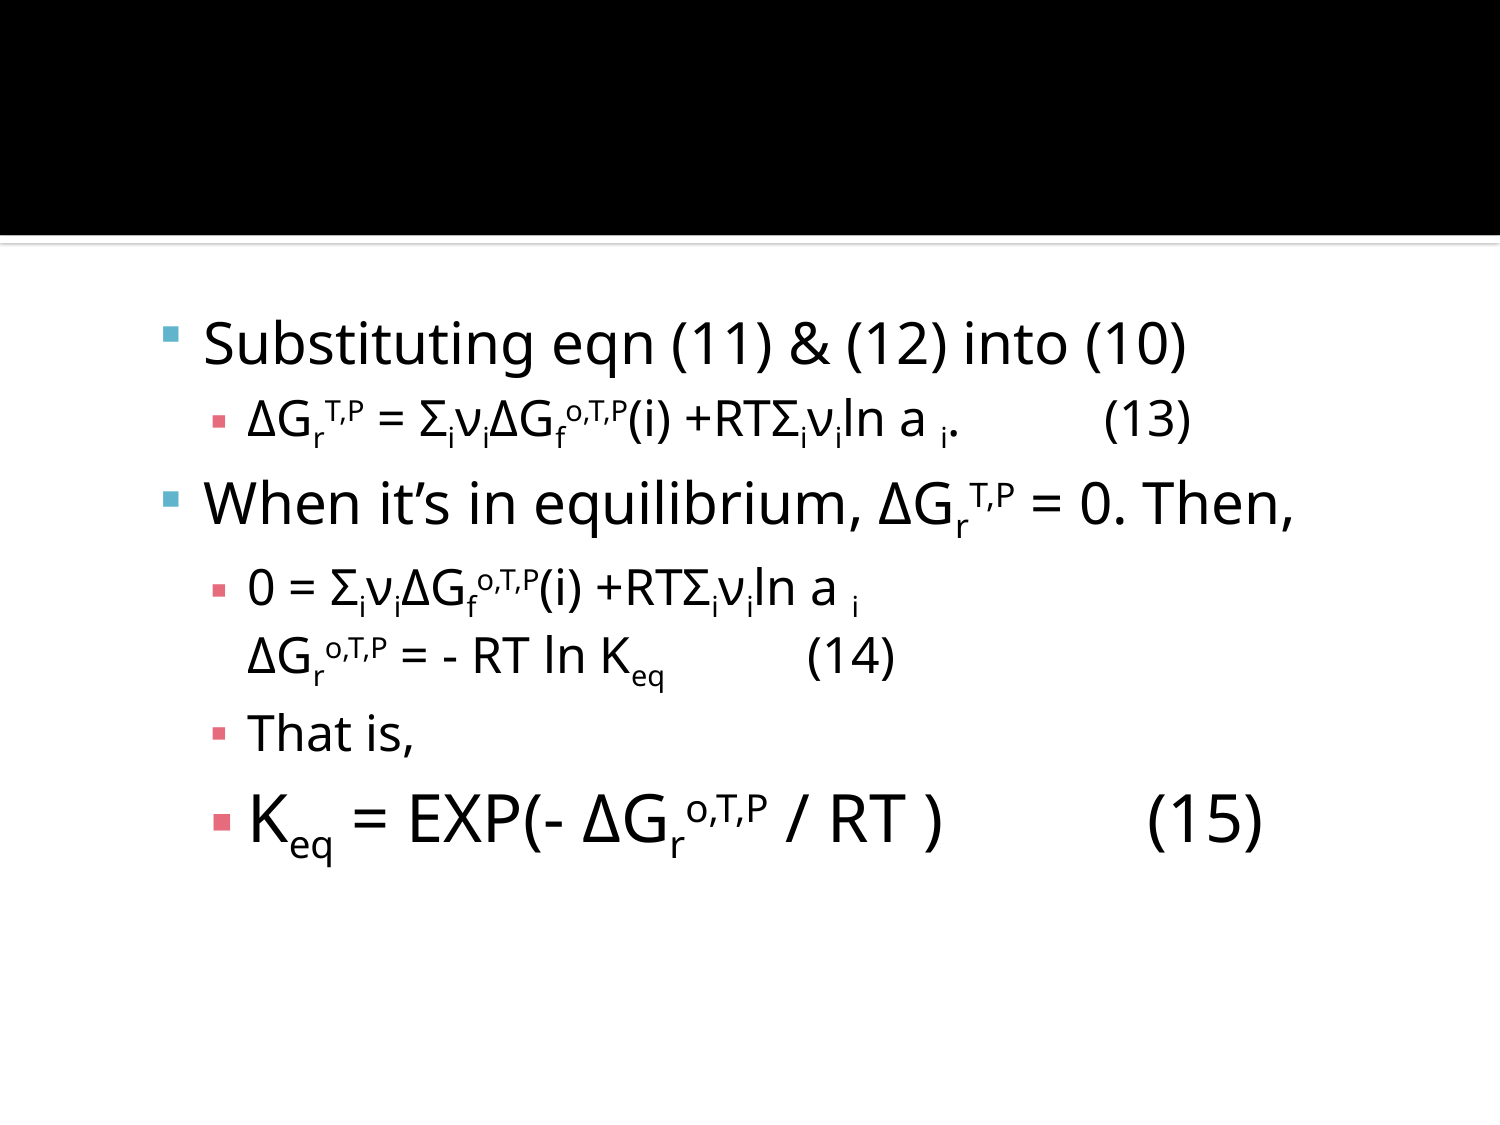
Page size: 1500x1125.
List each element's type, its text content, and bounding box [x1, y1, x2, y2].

list Substituting eqn (11) & (12) into (10) ΔGrT,P = ΣiνiΔGfo,T,P(i) +RTΣiνiln a i. (13) When it’s in equilibrium, ΔGrT,P = 0. Then, 0 = ΣiνiΔGfo,T,P(i) +RTΣiνiln a i ΔGro,T,P = - RT ln Keq (14) That is, Keq = EXP(- ΔGro,T,P / RT ) (15) [75, 291, 1425, 1050]
text_box [238, 747, 955, 838]
